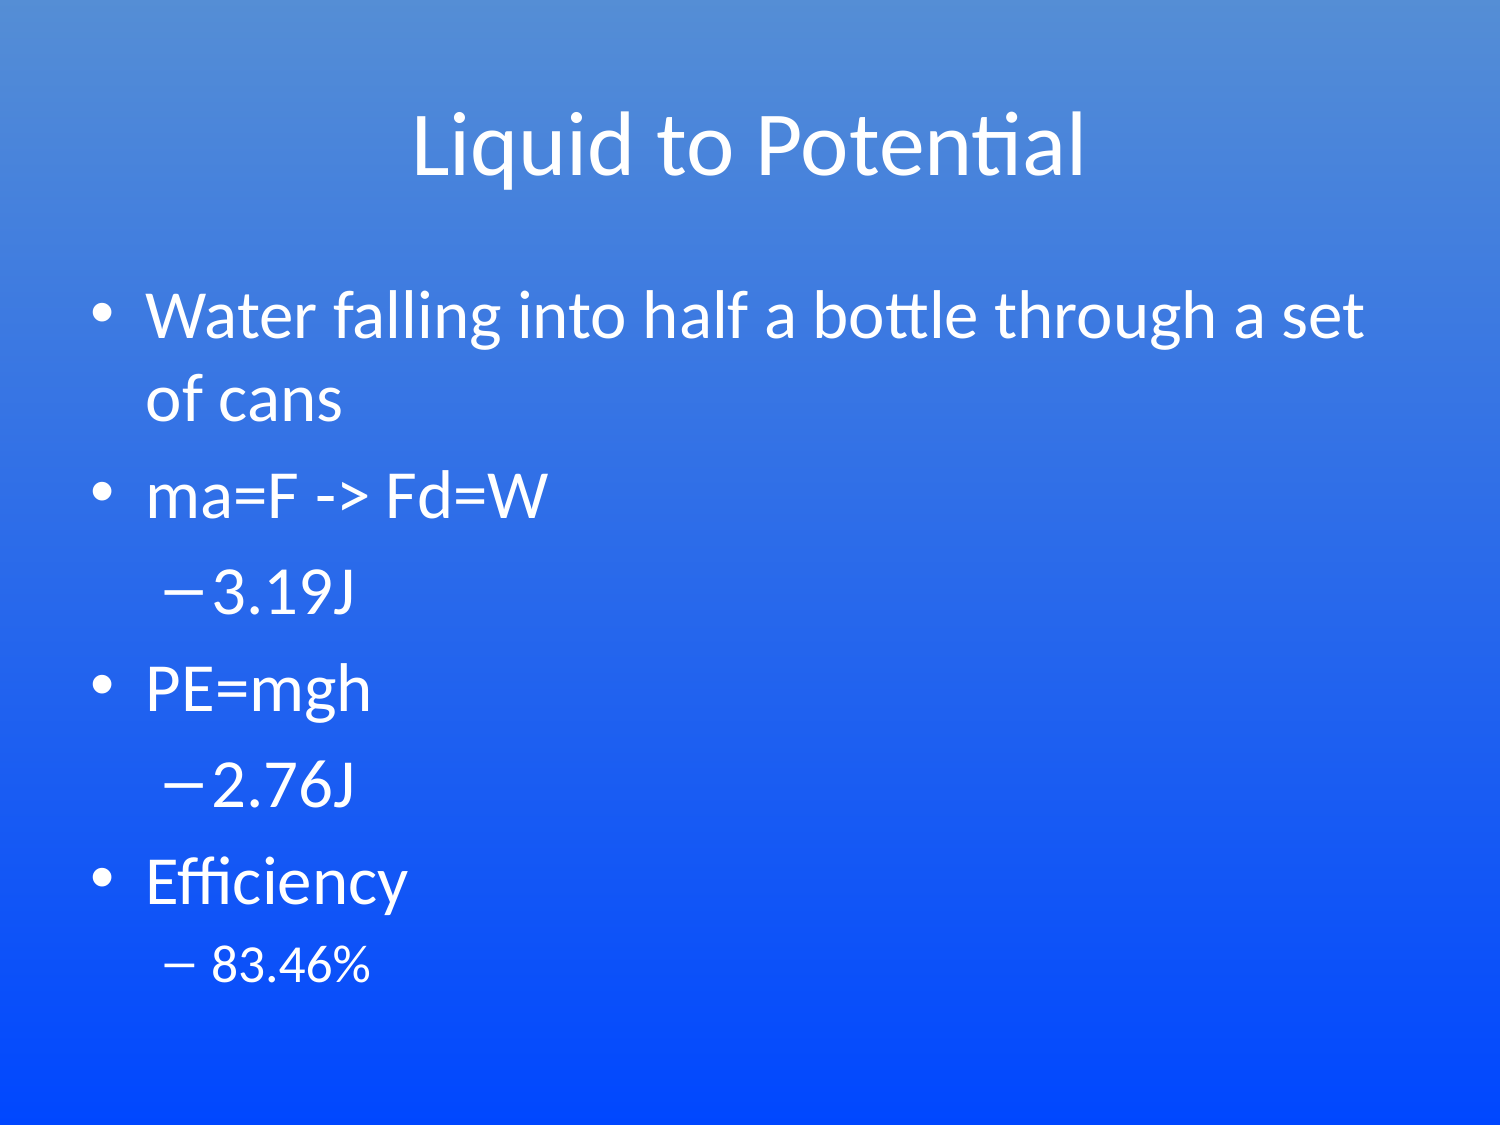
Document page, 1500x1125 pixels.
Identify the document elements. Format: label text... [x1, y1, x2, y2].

list Water falling into half a bottle through a set of cans ma=F -> Fd=W 3.19J PE=mgh 2.76J Efficiency 83.46% [75, 262, 1425, 1005]
title Liquid to Potential [75, 45, 1425, 233]
